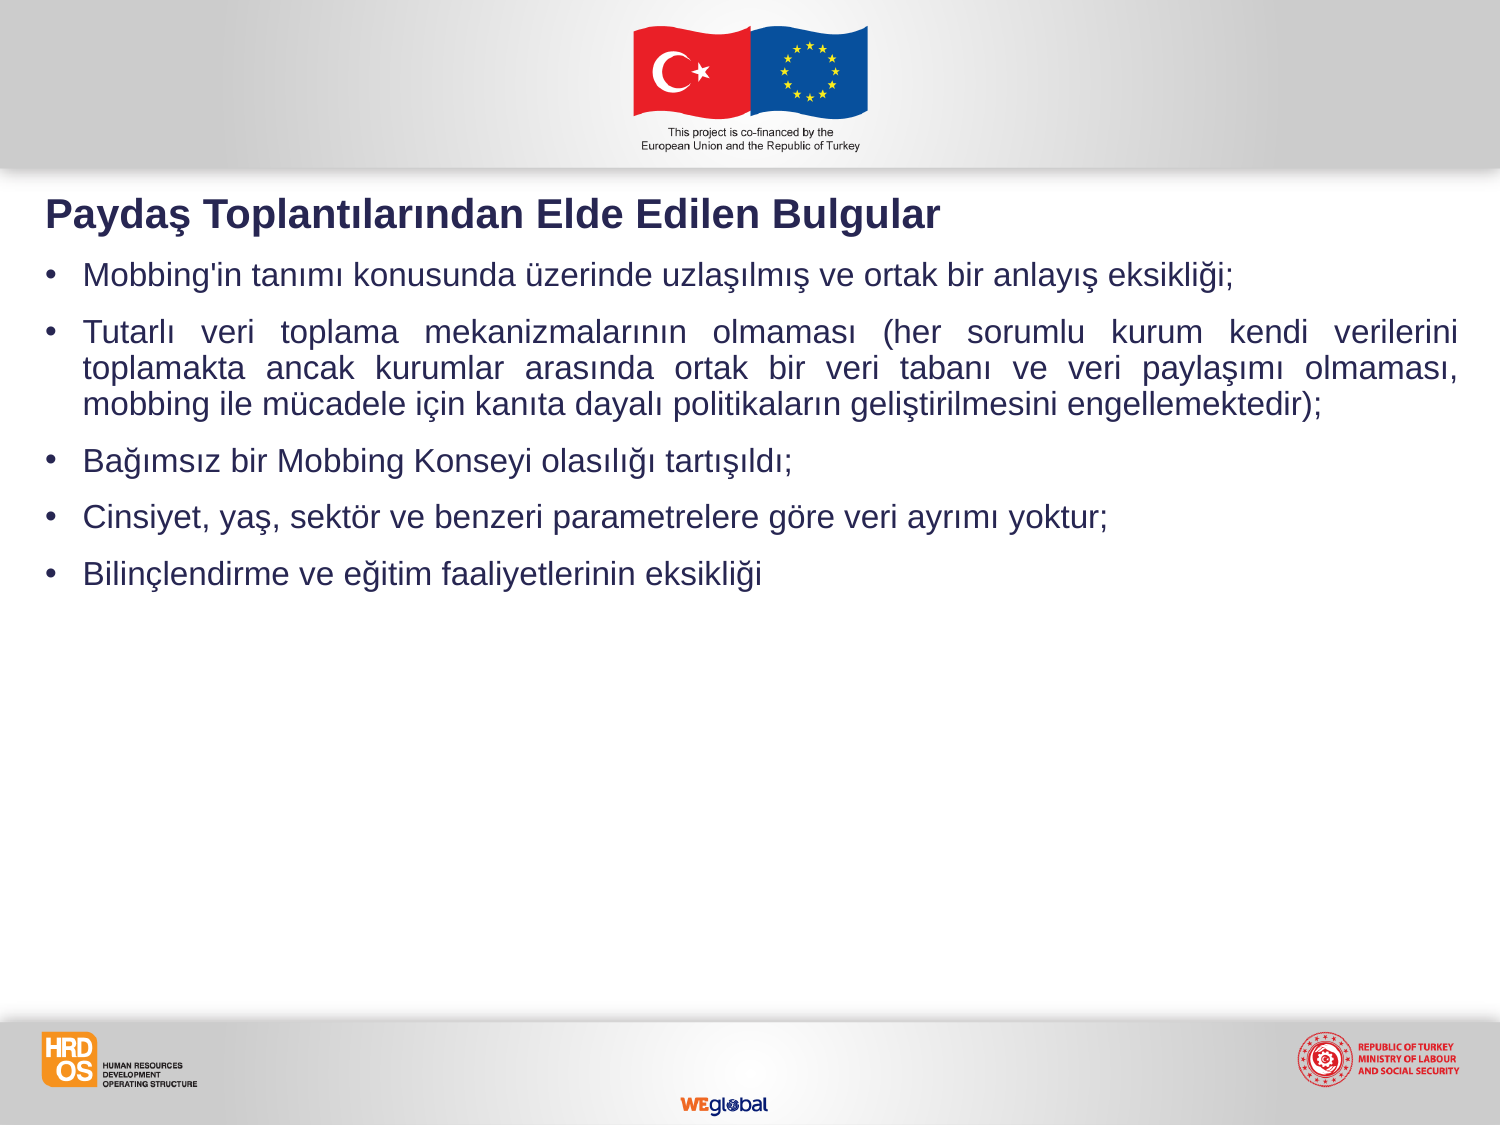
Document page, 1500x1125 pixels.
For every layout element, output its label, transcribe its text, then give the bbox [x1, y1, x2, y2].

list Paydaş Toplantılarından Elde Edilen Bulgular Mobbing'in tanımı konusunda üzerinde uzlaşılmış ve ortak bir anlayış eksikliği; Tutarlı veri toplama mekanizmalarının olmaması (her sorumlu kurum kendi verilerini toplamakta ancak kurumlar arasında ortak bir veri tabanı ve veri paylaşımı olmaması, mobbing ile mücadele için kanıta dayalı politikaların geliştirilmesini engellemektedir); Bağımsız bir Mobbing Konseyi olasılığı tartışıldı; Cinsiyet, yaş, sektör ve benzeri parametrelere göre veri ayrımı yoktur; Bilinçlendirme ve eğitim faaliyetlerinin eksikliği [30, 184, 1476, 691]
picture [0, 0, 1500, 1125]
